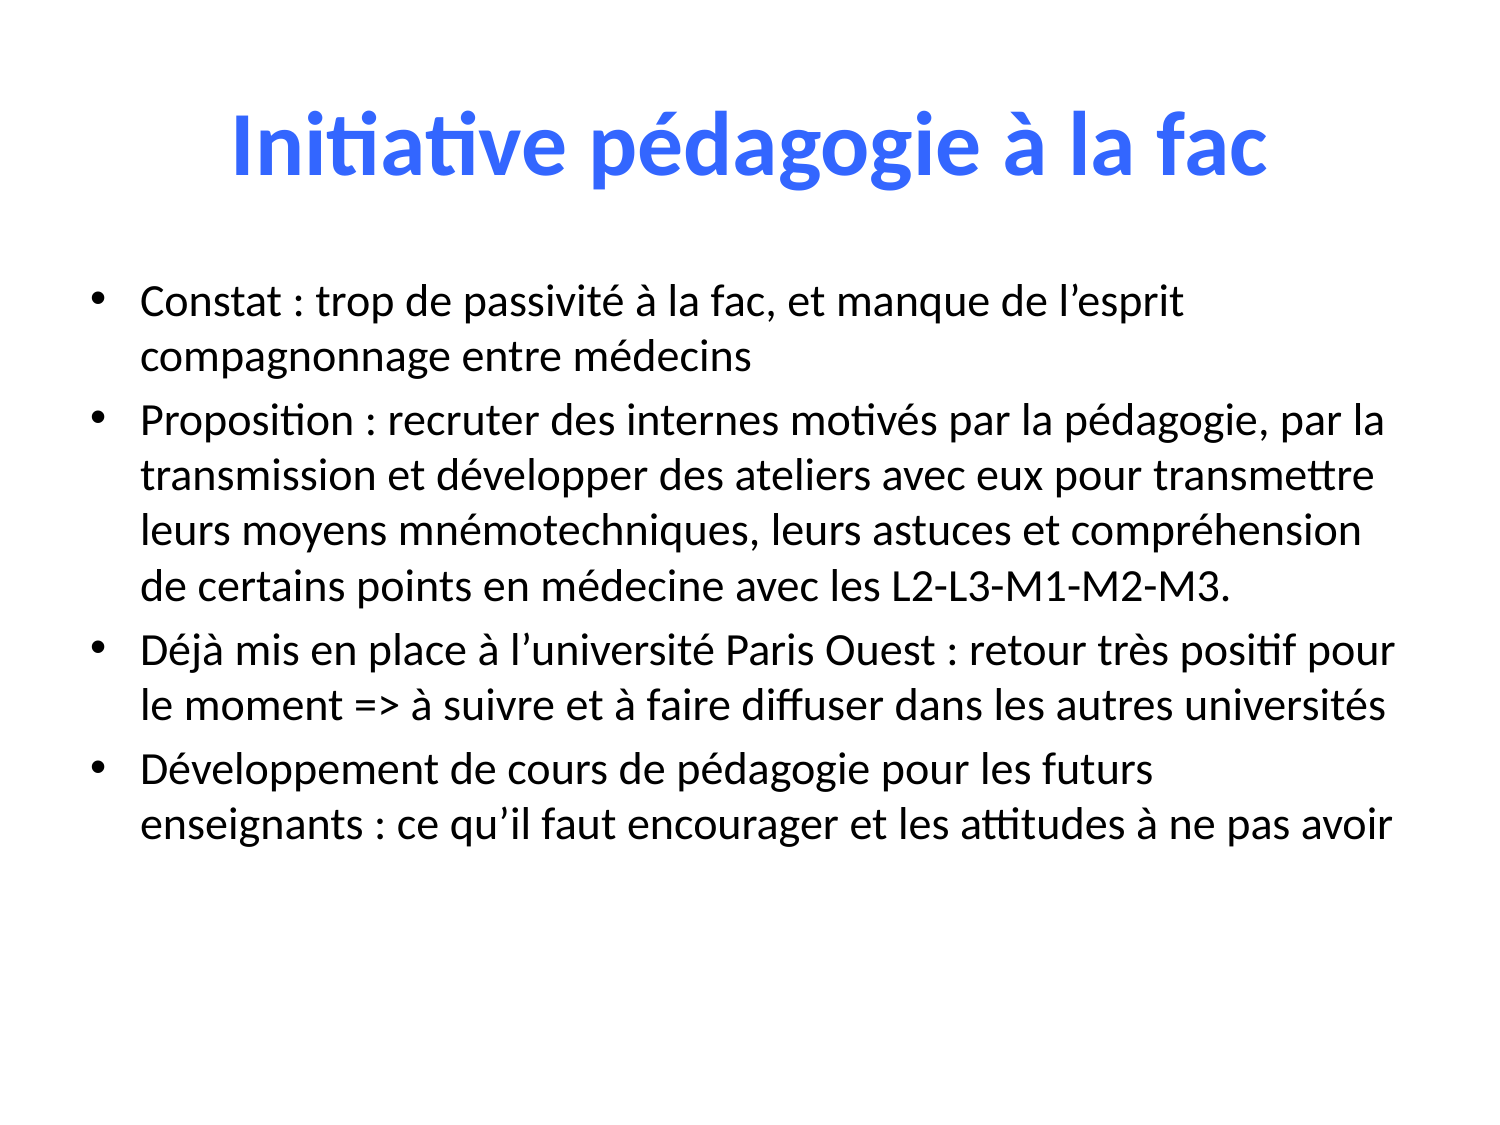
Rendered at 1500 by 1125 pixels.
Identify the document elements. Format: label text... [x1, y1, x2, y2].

list Constat : trop de passivité à la fac, et manque de l’esprit compagnonnage entre médecins Proposition : recruter des internes motivés par la pédagogie, par la transmission et développer des ateliers avec eux pour transmettre leurs moyens mnémotechniques, leurs astuces et compréhension de certains points en médecine avec les L2-L3-M1-M2-M3. Déjà mis en place à l’université Paris Ouest : retour très positif pour le moment => à suivre et à faire diffuser dans les autres universités Développement de cours de pédagogie pour les futurs enseignants : ce qu’il faut encourager et les attitudes à ne pas avoir [75, 262, 1425, 1005]
title Initiative pédagogie à la fac [75, 45, 1425, 233]
